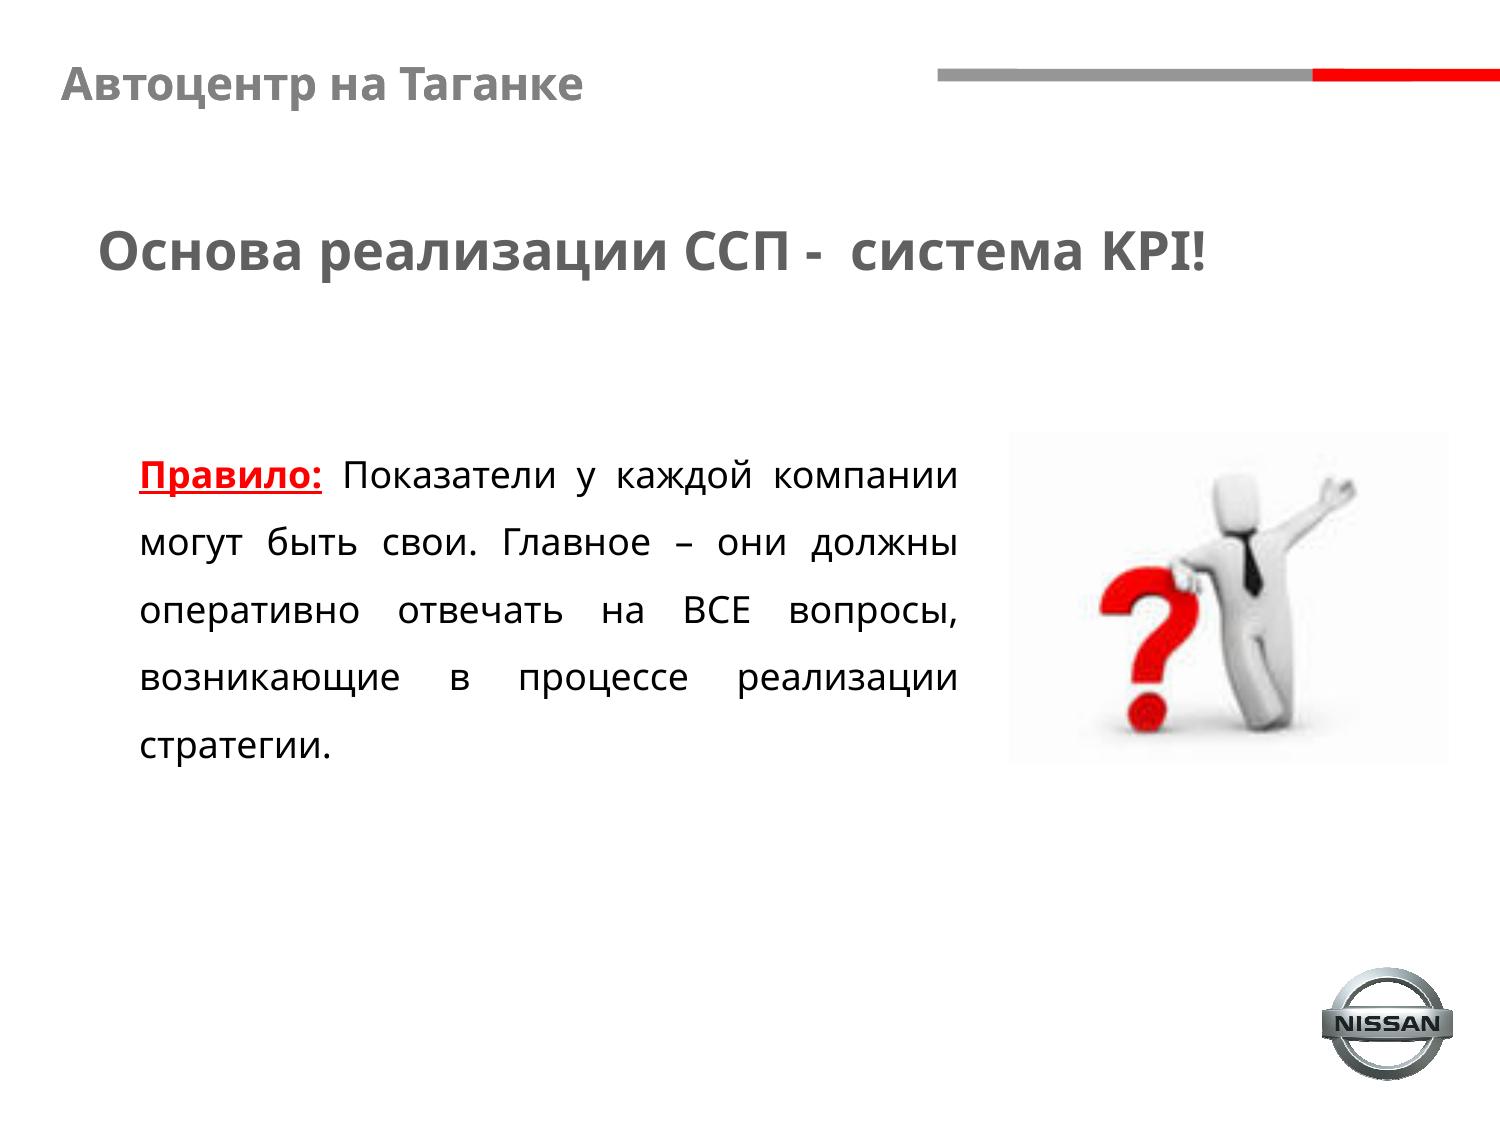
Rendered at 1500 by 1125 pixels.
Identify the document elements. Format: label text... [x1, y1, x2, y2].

list Правило: Показатели у каждой компании могут быть свои. Главное – они должны оперативно отвечать на ВСЕ вопросы, возникающие в процессе реализации стратегии. [123, 420, 975, 870]
list Основа реализации ССП - система KPI! [81, 175, 1461, 282]
picture [1009, 432, 1450, 764]
